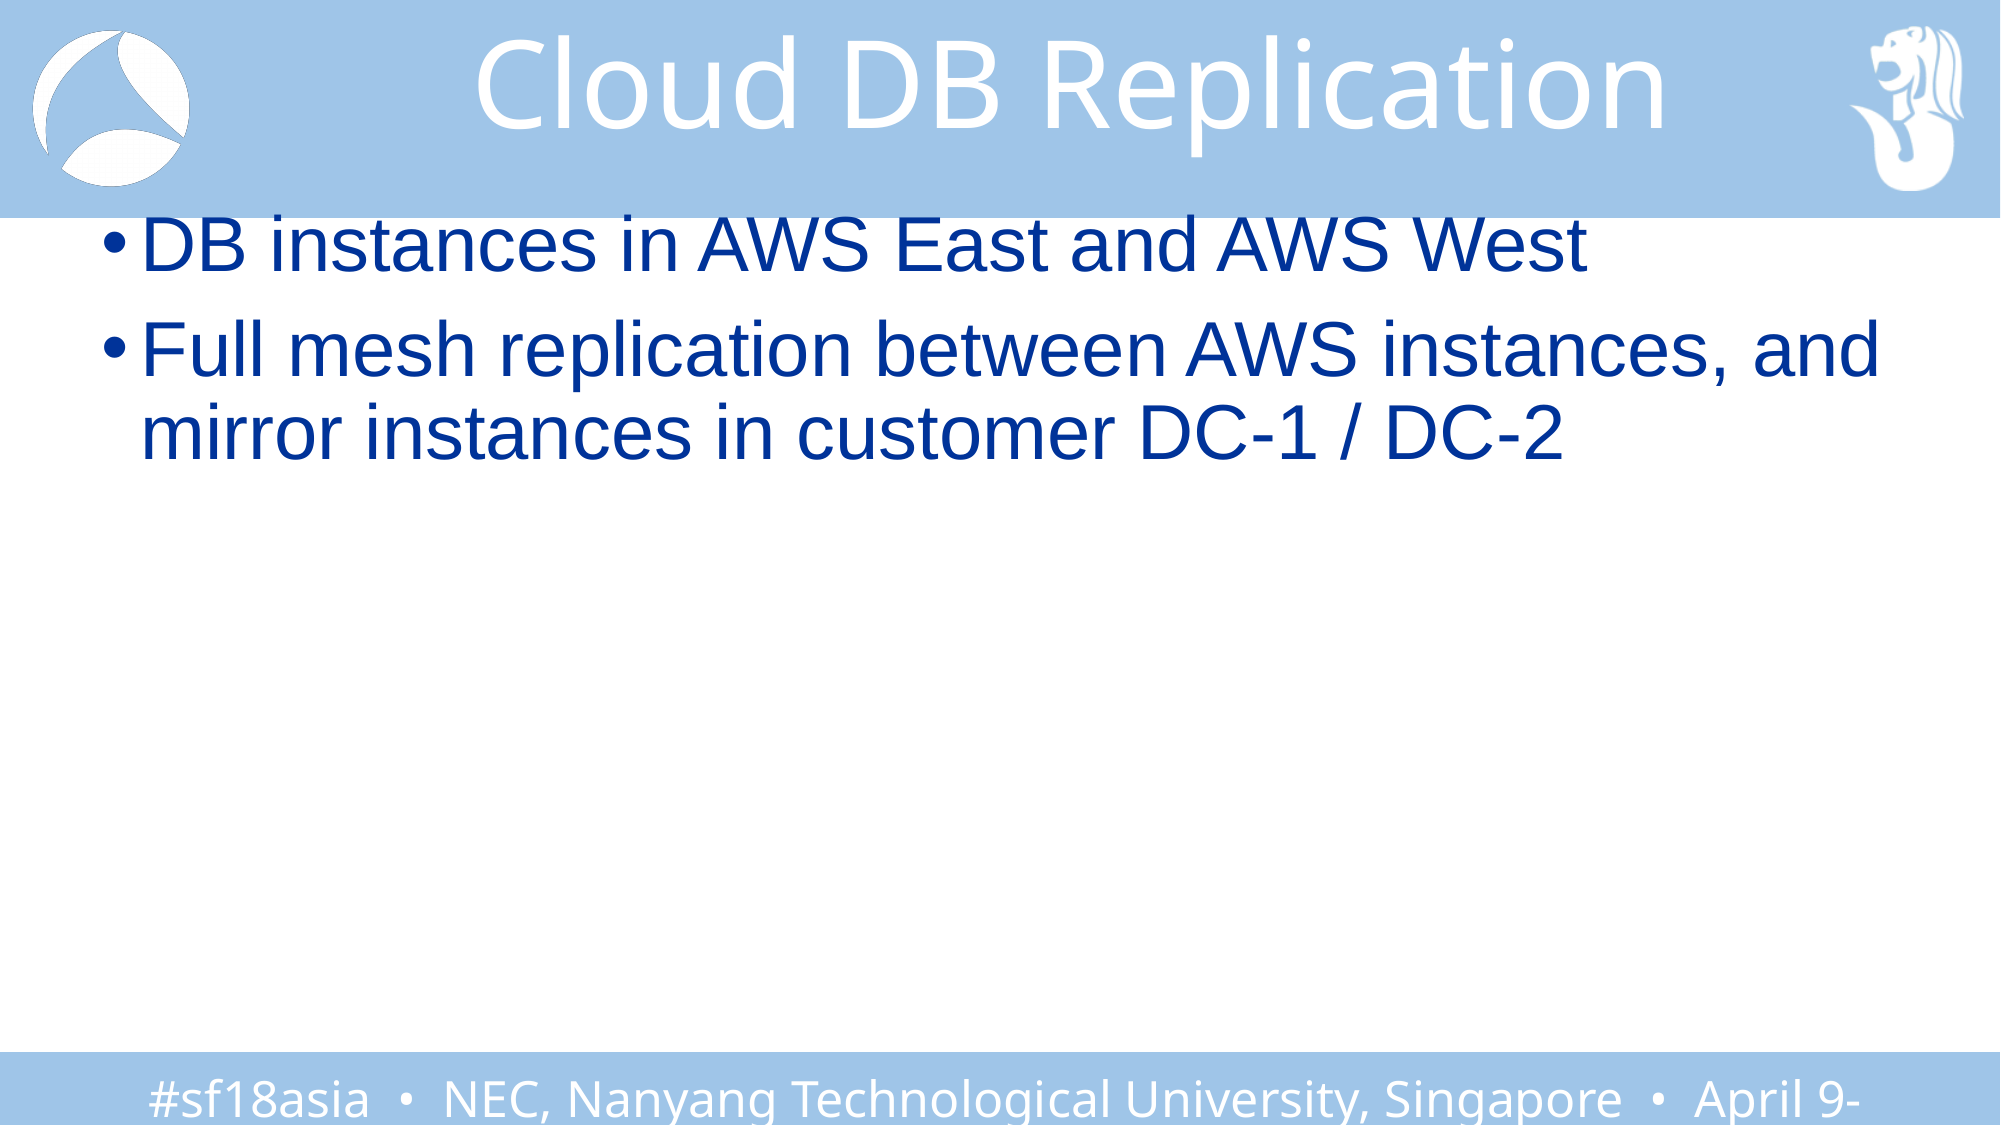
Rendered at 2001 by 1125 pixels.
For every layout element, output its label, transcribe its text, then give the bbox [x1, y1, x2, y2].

list DB instances in AWS East and AWS West Full mesh replication between AWS instances, and mirror instances in customer DC-1 / DC-2 [86, 188, 1914, 1051]
picture [1849, 155, 1964, 191]
title Cloud DB Replication [91, 24, 2000, 155]
picture [32, 30, 190, 187]
